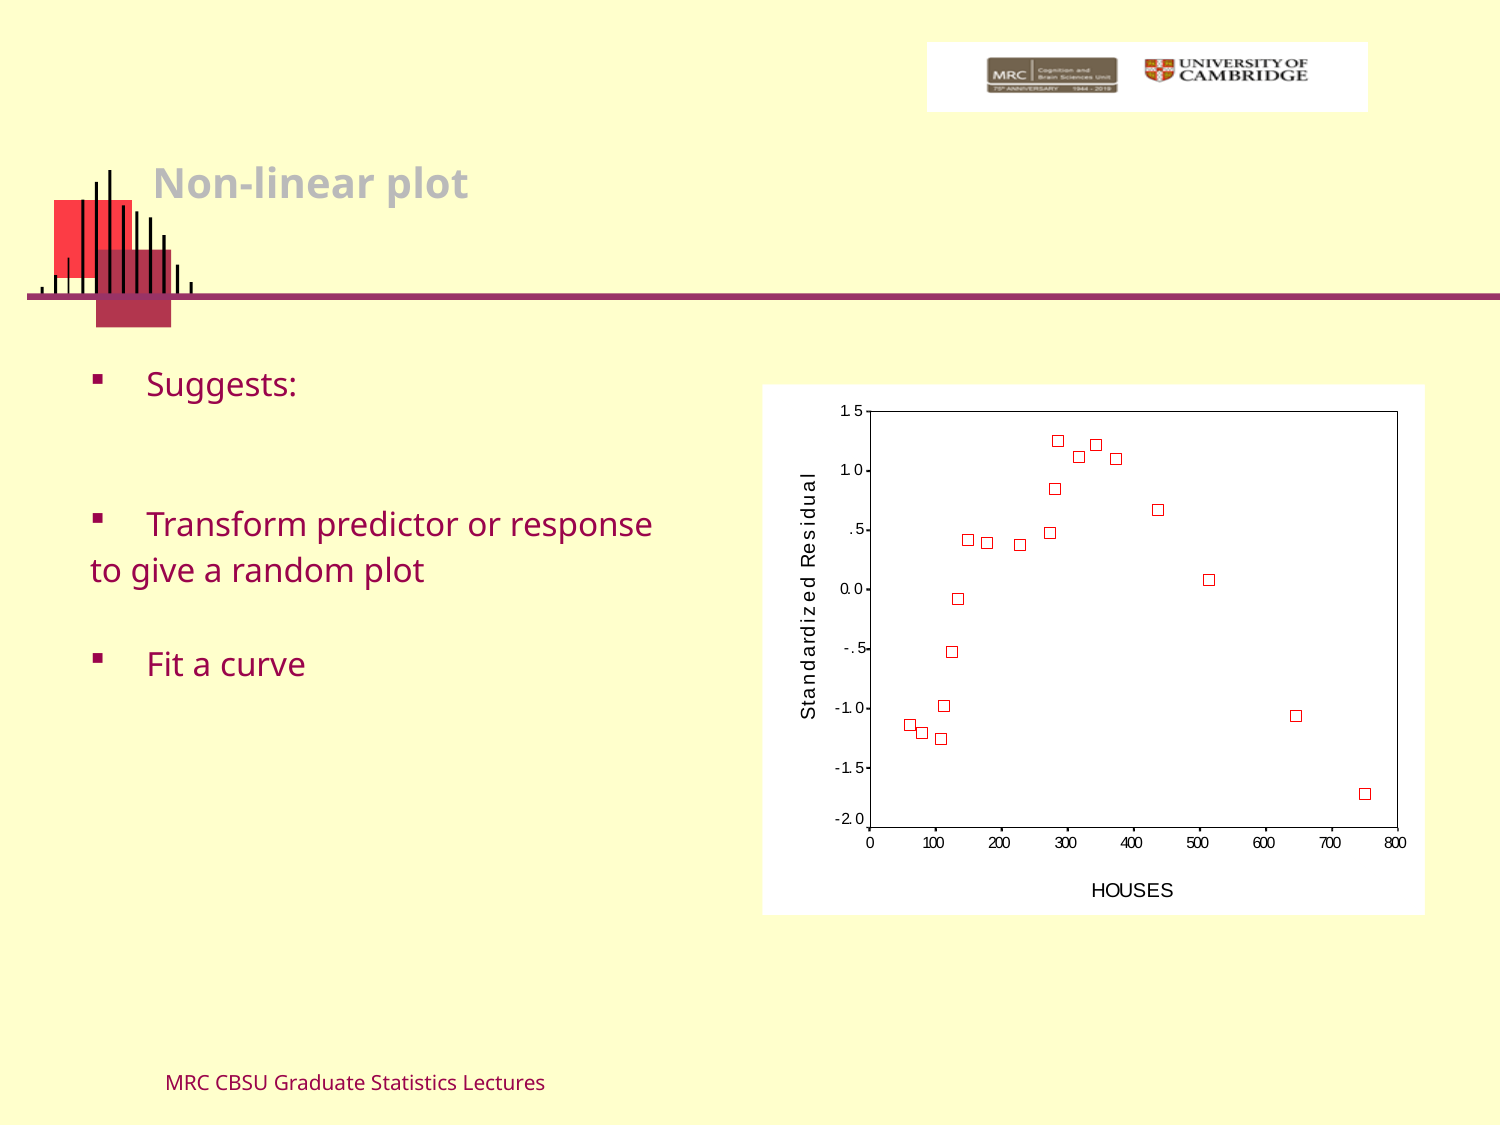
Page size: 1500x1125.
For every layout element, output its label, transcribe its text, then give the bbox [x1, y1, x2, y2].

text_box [762, 384, 1426, 916]
title Non-linear plot [137, 137, 988, 233]
footer MRC CBSU Graduate Statistics Lectures [149, 1062, 988, 1101]
list Suggests: Transform predictor or response to give a random plot Fit a curve [75, 262, 738, 1038]
picture [927, 42, 1368, 112]
